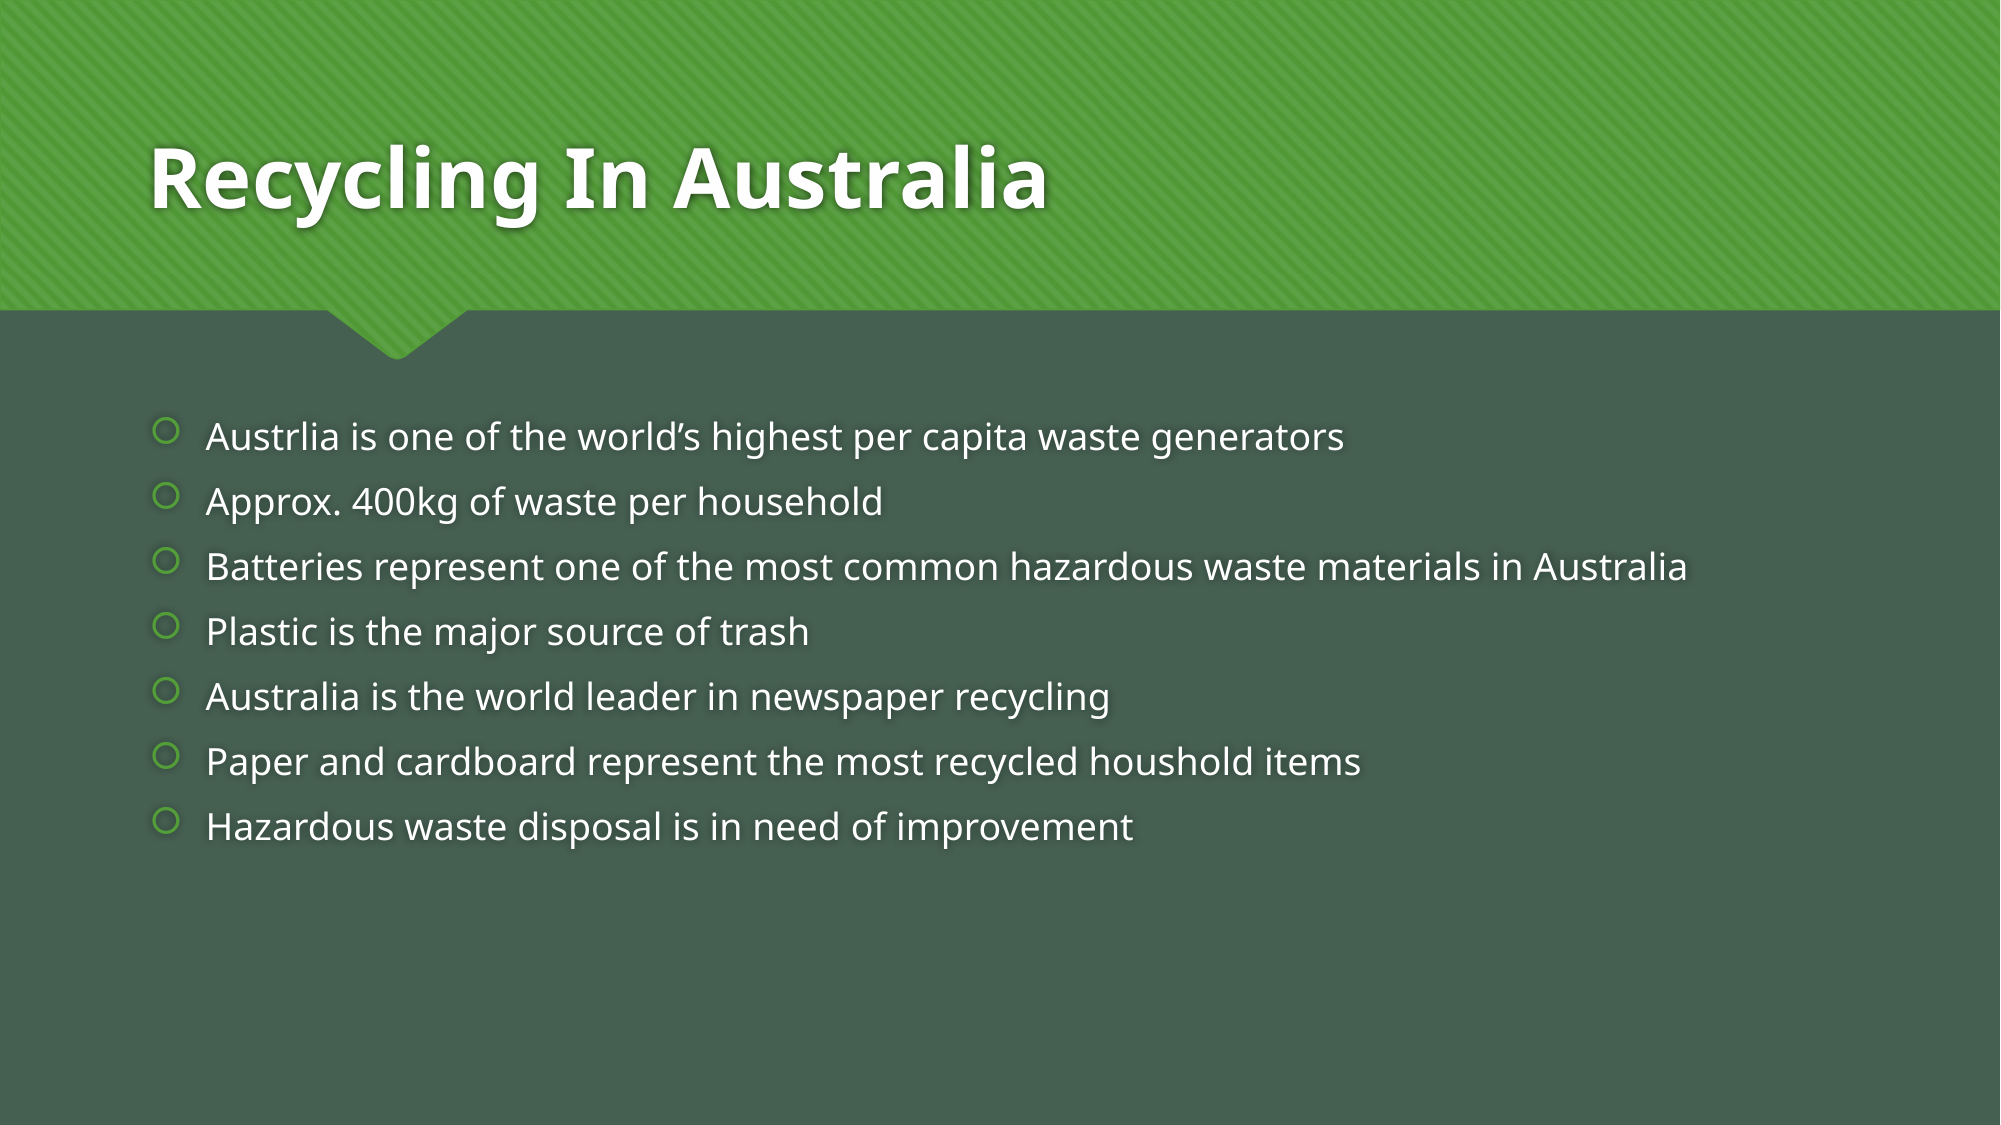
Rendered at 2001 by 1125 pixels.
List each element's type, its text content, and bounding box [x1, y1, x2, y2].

title Recycling In Australia [132, 73, 1868, 233]
list Austrlia is one of the world’s highest per capita waste generators Approx. 400kg of waste per household Batteries represent one of the most common hazardous waste materials in Australia Plastic is the major source of trash Australia is the world leader in newspaper recycling Paper and cardboard represent the most recycled houshold items Hazardous waste disposal is in need of improvement [134, 364, 1866, 962]
